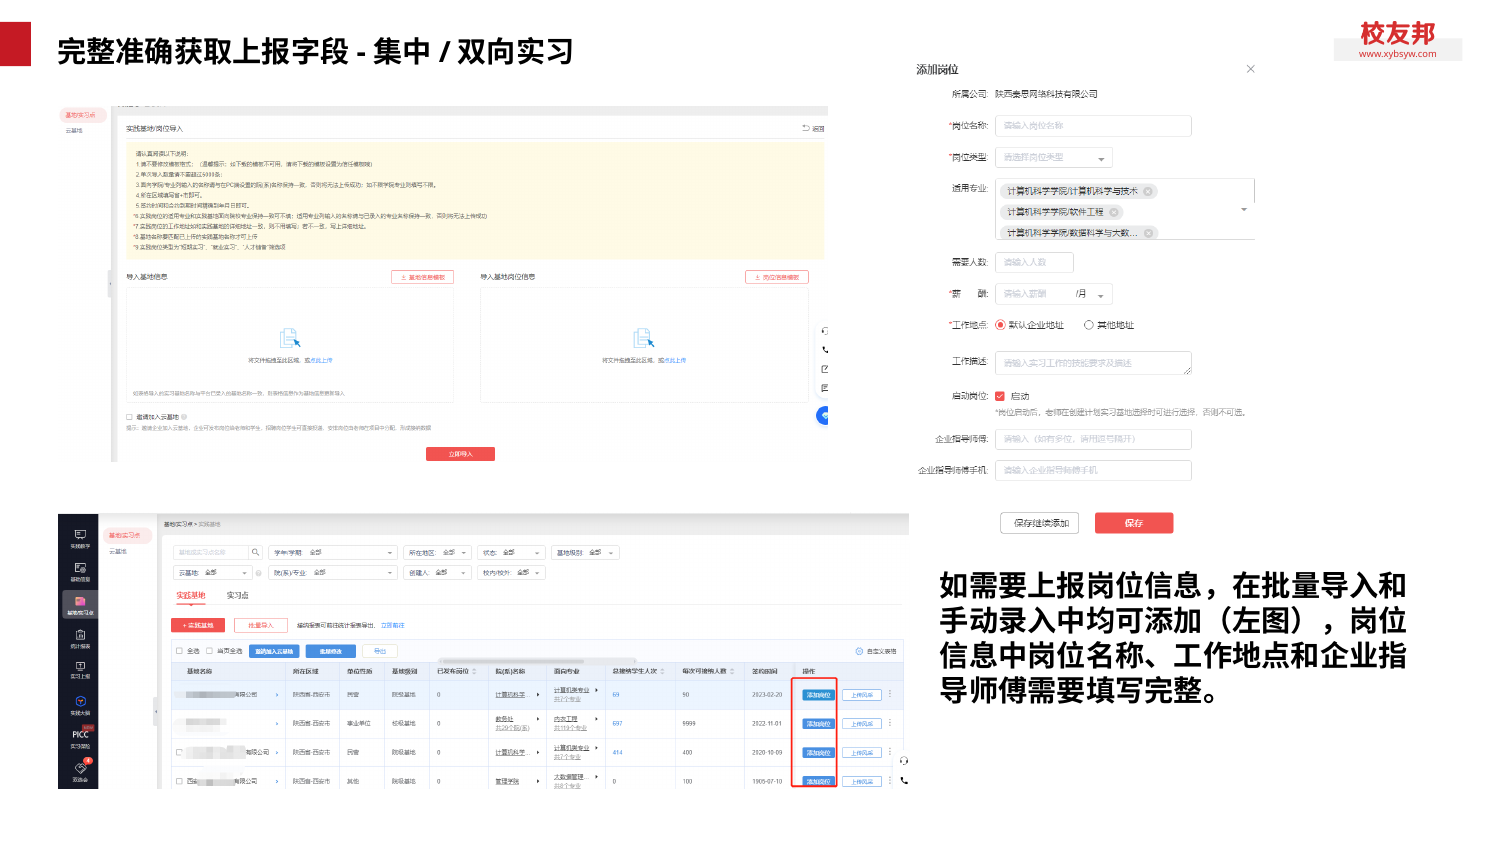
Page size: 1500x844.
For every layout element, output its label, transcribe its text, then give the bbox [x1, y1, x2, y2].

title 完整准确获取上报字段-集中/双向实习 [42, 11, 939, 77]
picture [1361, 21, 1435, 45]
text_box 如需要上报岗位信息，在批量导入和手动录入中均可添加（左图），岗位信息中岗位名称、工作地点和企业指导师傅需要填写完整。 [925, 560, 1447, 715]
picture [58, 106, 828, 462]
picture [58, 57, 1255, 789]
